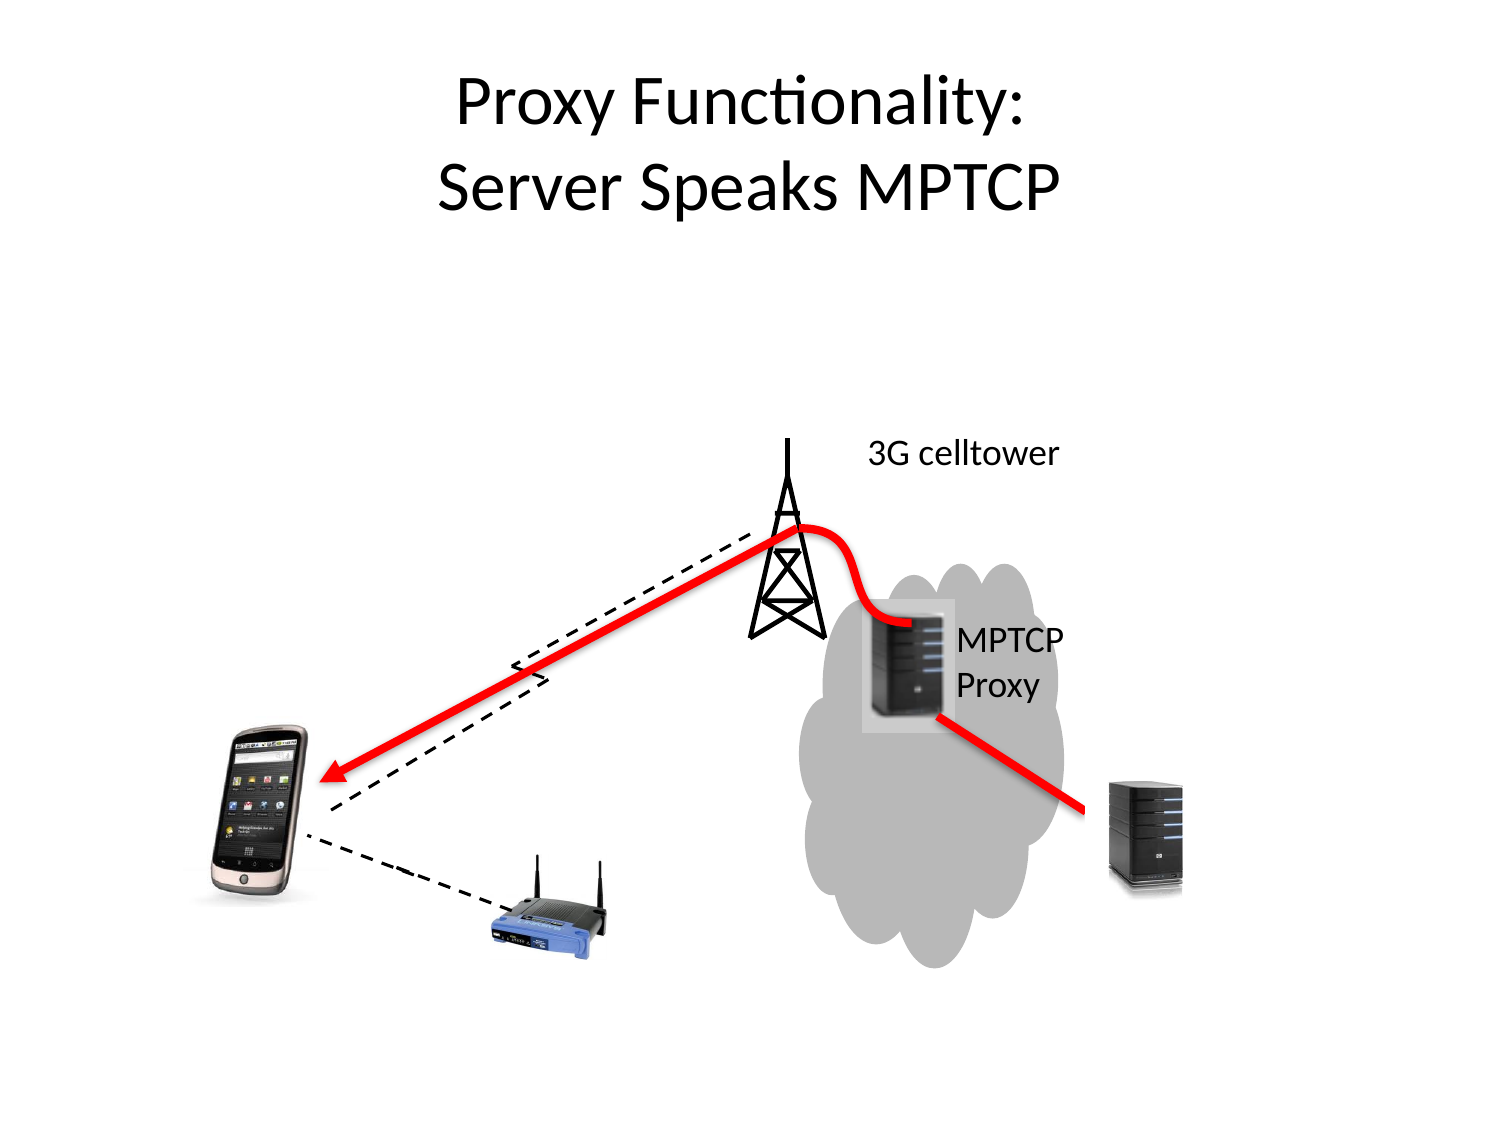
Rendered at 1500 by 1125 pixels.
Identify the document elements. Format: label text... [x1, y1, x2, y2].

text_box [807, 519, 903, 633]
picture [490, 854, 607, 960]
picture [862, 599, 955, 734]
text_box [802, 641, 1052, 968]
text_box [318, 528, 798, 783]
text_box 3G celltower [852, 420, 1076, 481]
text_box MPTCP Proxy [959, 607, 1088, 712]
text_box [300, 869, 519, 877]
title Proxy Functionality: Server Speaks MPTCP [75, 45, 1425, 233]
picture [182, 715, 329, 908]
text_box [937, 715, 1087, 812]
picture [1085, 776, 1211, 901]
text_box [328, 791, 751, 812]
text_box [909, 564, 1033, 607]
